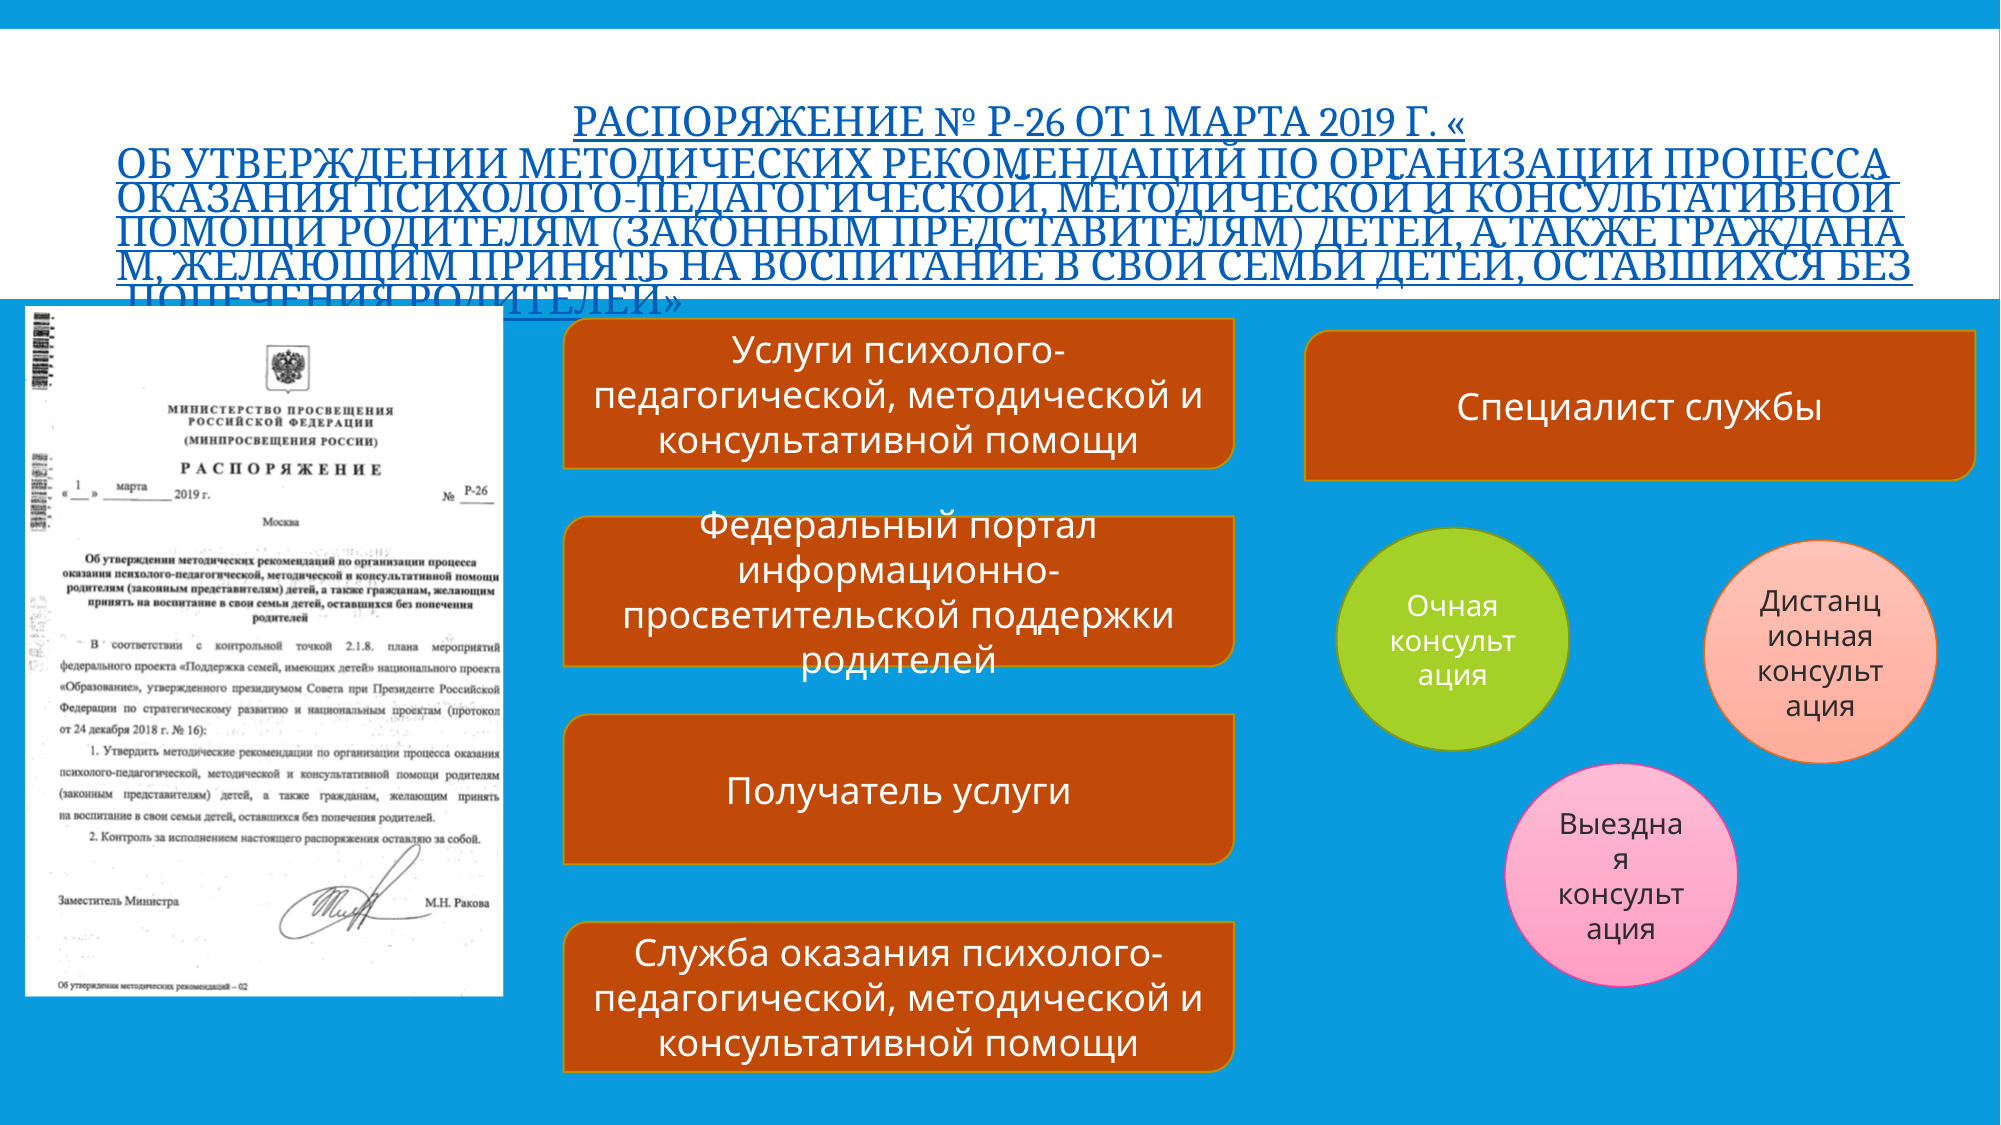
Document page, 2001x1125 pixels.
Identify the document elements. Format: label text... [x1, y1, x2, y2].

text_box Специалист службы [1303, 329, 1977, 482]
picture [635, 299, 639, 313]
picture [804, 668, 808, 681]
picture [653, 299, 657, 313]
picture [593, 299, 598, 313]
picture [956, 668, 970, 673]
text_box Очная консультация [1335, 526, 1571, 752]
picture [809, 668, 819, 673]
picture [553, 299, 557, 313]
picture [26, 299, 577, 996]
text_box Дистанционная консультация [1703, 539, 1938, 765]
picture [847, 668, 866, 679]
picture [941, 510, 953, 515]
text_box Получатель услуги [562, 713, 1235, 866]
text_box Федеральный портал информационно-просветительской поддержки родителей [562, 515, 1235, 668]
picture [513, 299, 517, 313]
title Распоряжение № Р-26 от 1 марта 2019 г. «Об утверждении методических рекомендаций по организации процесса оказания психолого-педагогической, методической и консультативной помощи родителям (законным представителям) детей, а также гражданам, желающим принять на воспитание в свои семьи детей, оставшихся без попечения родителей» [100, 46, 1938, 295]
text_box Услуги психолого-педагогической, методической и консультативной помощи [562, 317, 1235, 470]
picture [533, 299, 538, 313]
text_box Выездная консультация [1504, 762, 1739, 988]
picture [827, 668, 841, 673]
text_box Служба оказания психолого-педагогической, методической и консультативной помощи [562, 920, 1235, 1073]
picture [913, 668, 927, 673]
